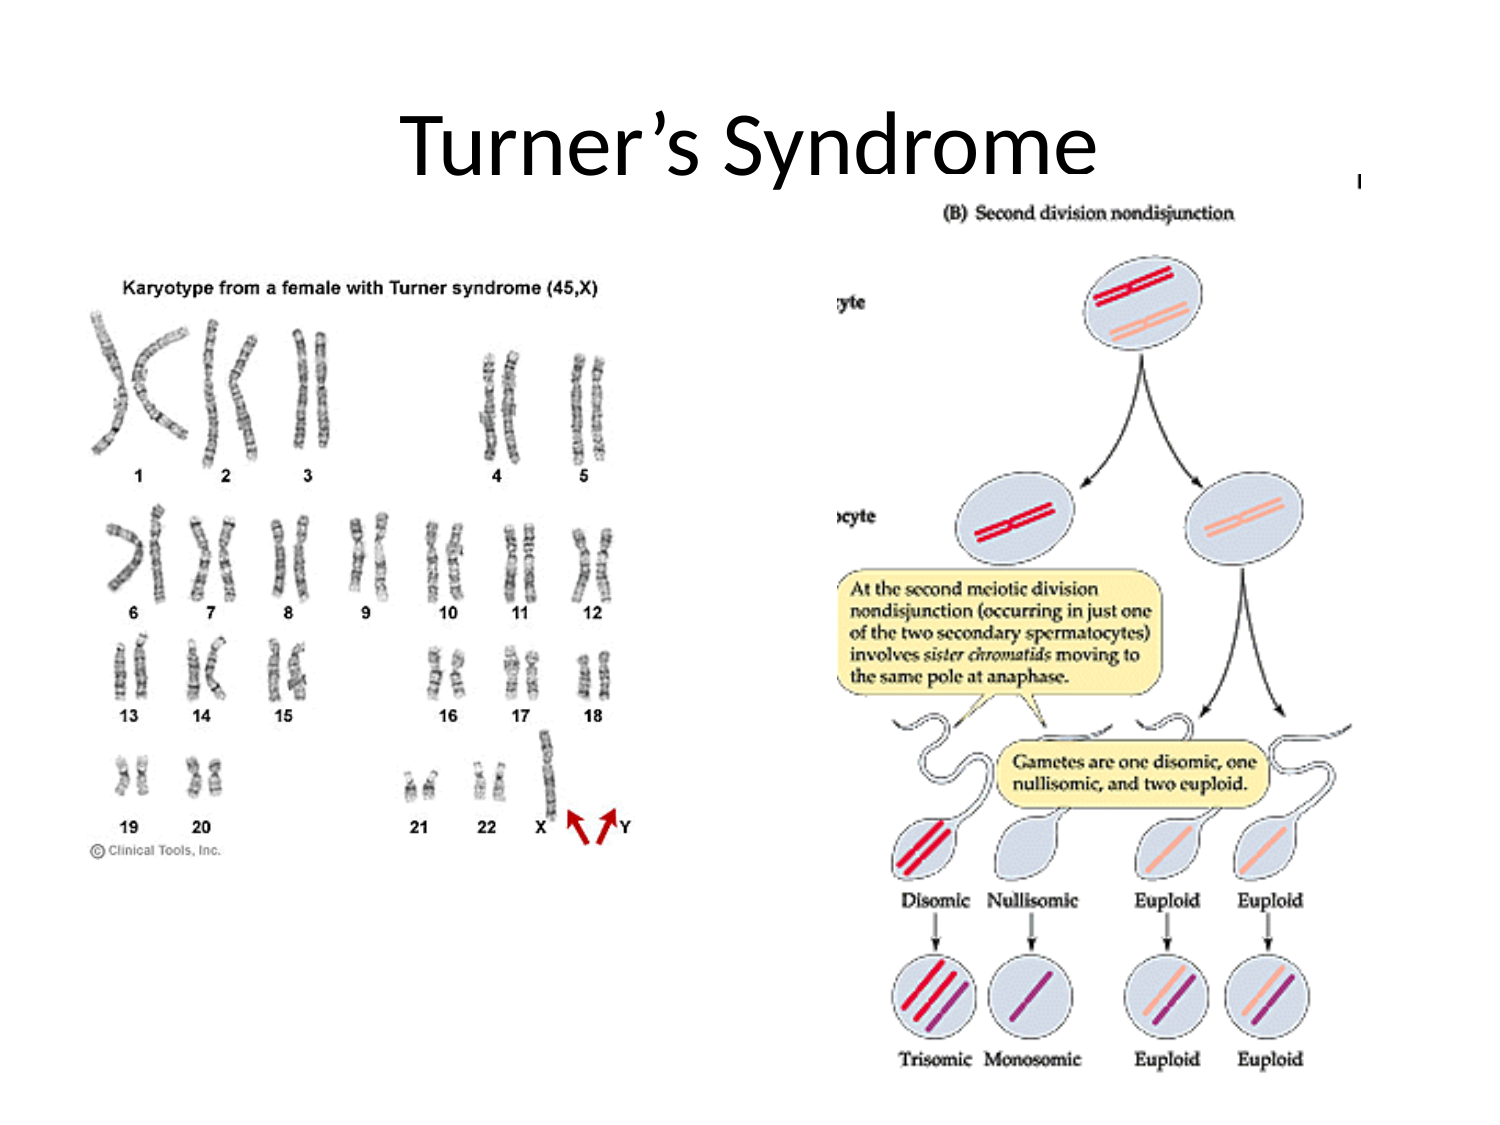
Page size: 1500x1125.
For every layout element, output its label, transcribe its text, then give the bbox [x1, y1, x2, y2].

title Turner’s Syndrome [75, 45, 1425, 233]
picture [837, 174, 1362, 1085]
picture [87, 274, 635, 860]
